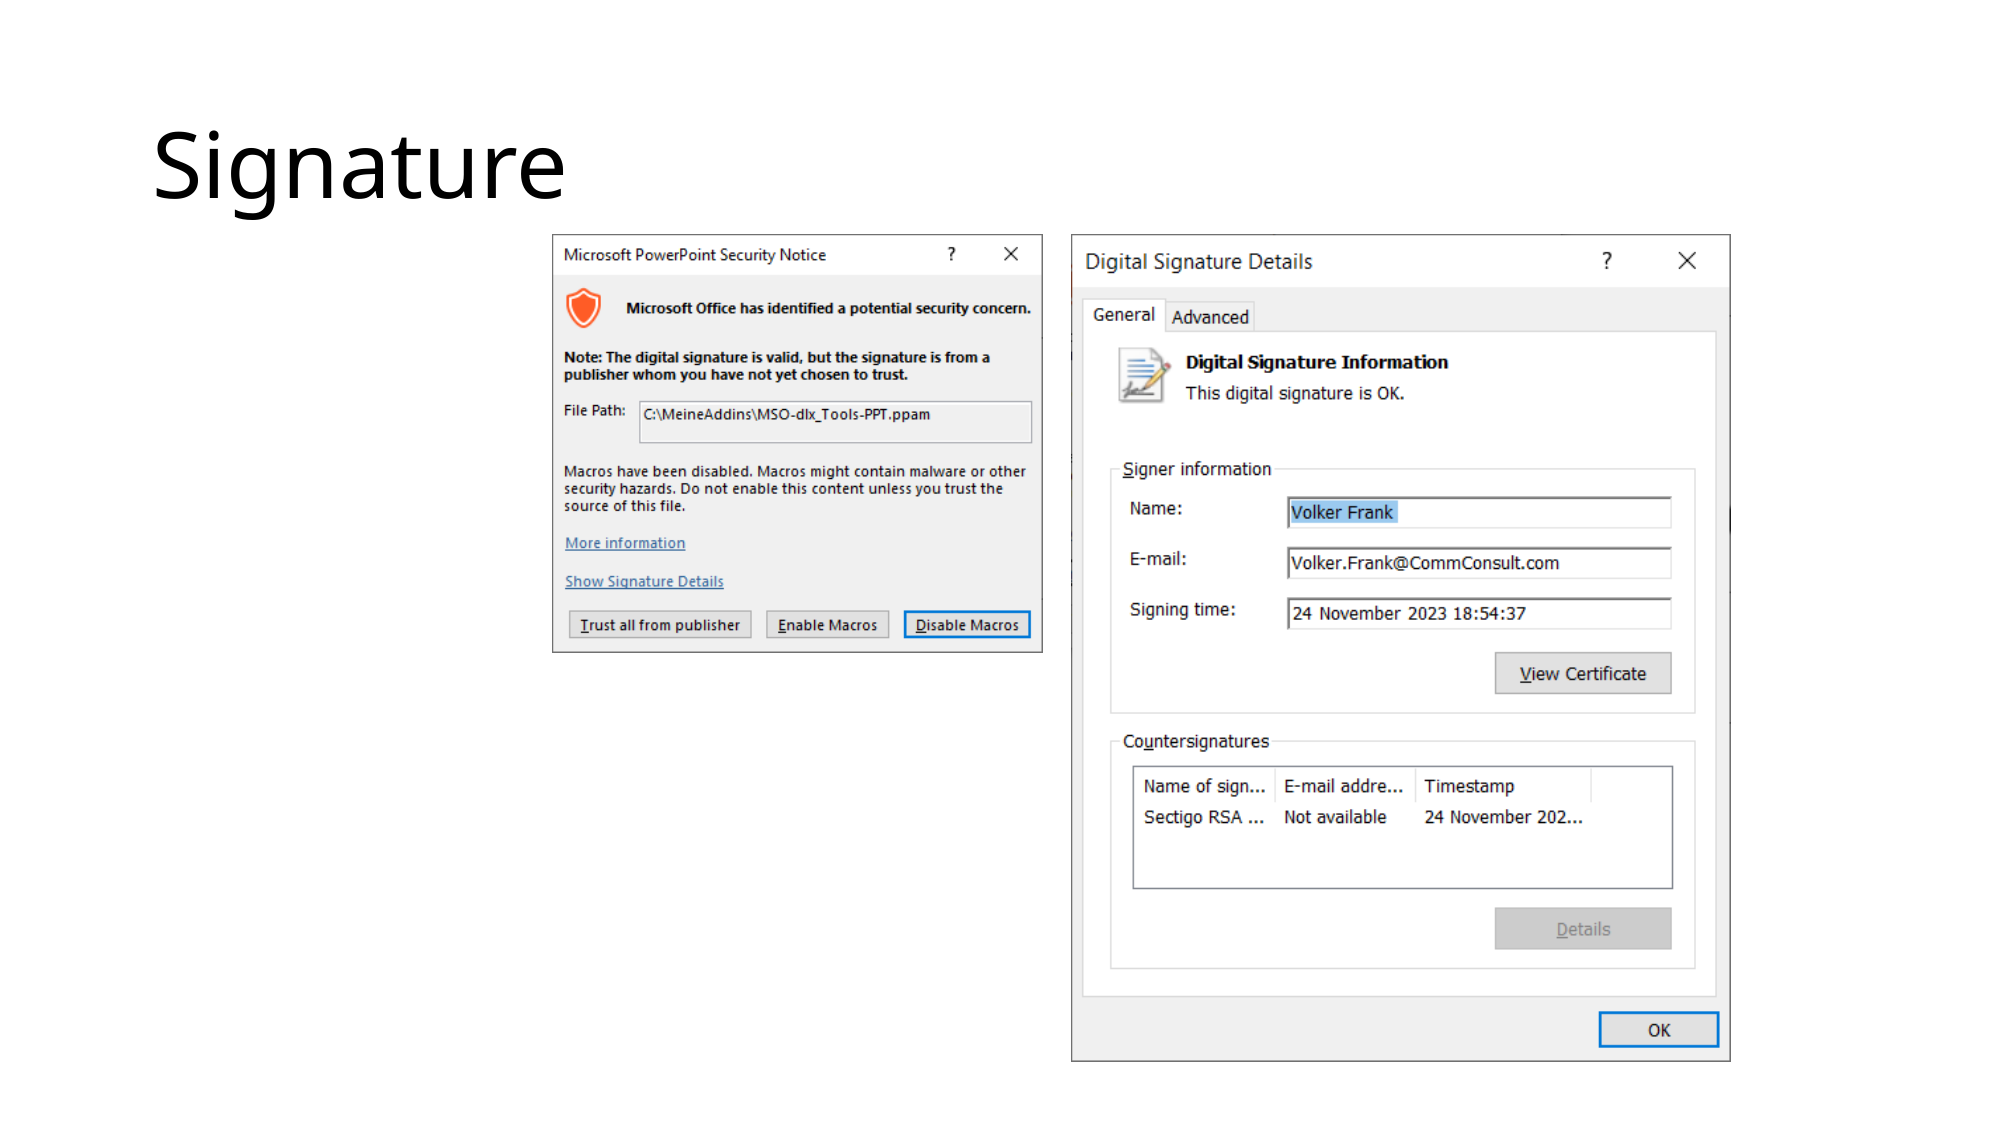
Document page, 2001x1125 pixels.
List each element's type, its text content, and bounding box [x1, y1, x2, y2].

title Signature [137, 59, 1863, 278]
picture [1071, 234, 1731, 1062]
picture [552, 234, 1043, 653]
